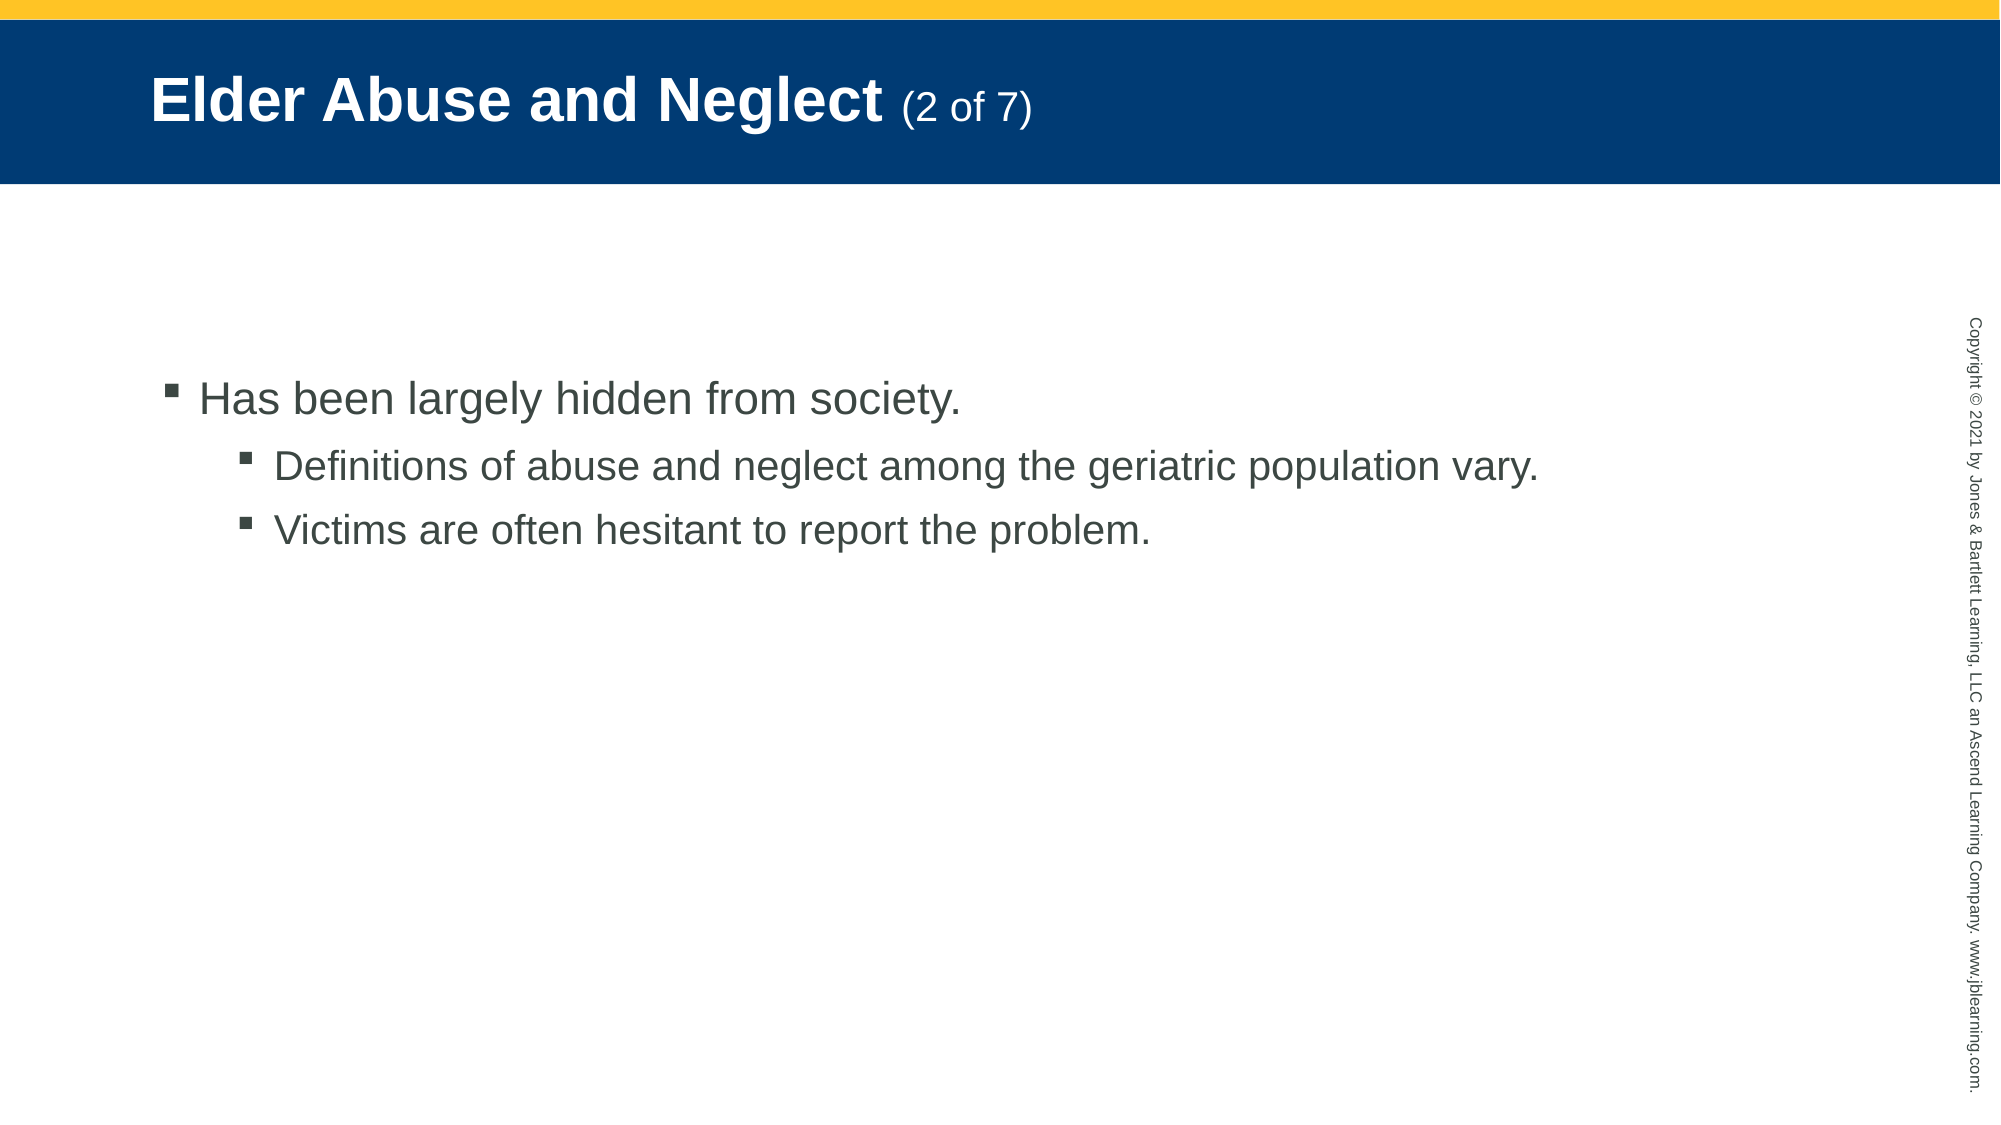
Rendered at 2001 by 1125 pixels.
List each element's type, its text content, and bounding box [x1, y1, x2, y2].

title Elder Abuse and Neglect (2 of 7) [0, 19, 2000, 185]
list Has been largely hidden from society. Definitions of abuse and neglect among the geriatric population vary. Victims are often hesitant to report the problem. [146, 361, 1859, 1016]
